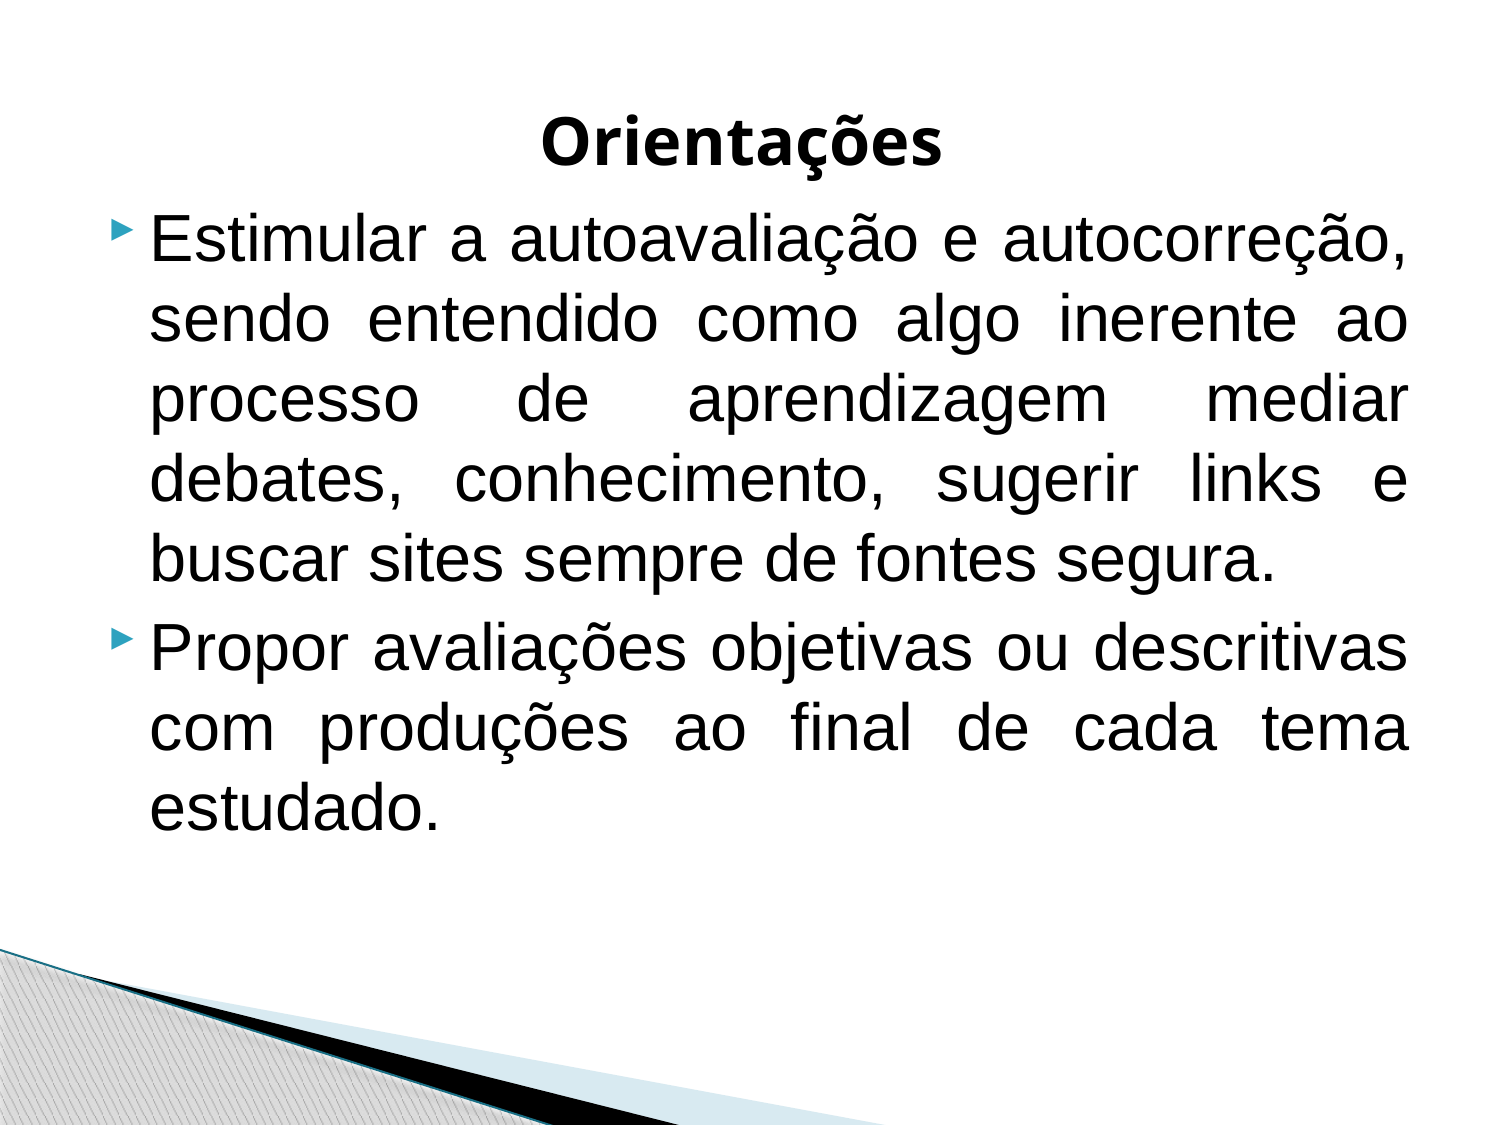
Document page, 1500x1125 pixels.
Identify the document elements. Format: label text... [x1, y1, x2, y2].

title Orientações [75, 45, 1425, 233]
list Estimular a autoavaliação e autocorreção, sendo entendido como algo inerente ao processo de aprendizagem mediar debates, conhecimento, sugerir links e buscar sites sempre de fontes segura. Propor avaliações objetivas ou descritivas com produções ao final de cada tema estudado. [75, 233, 1425, 1055]
